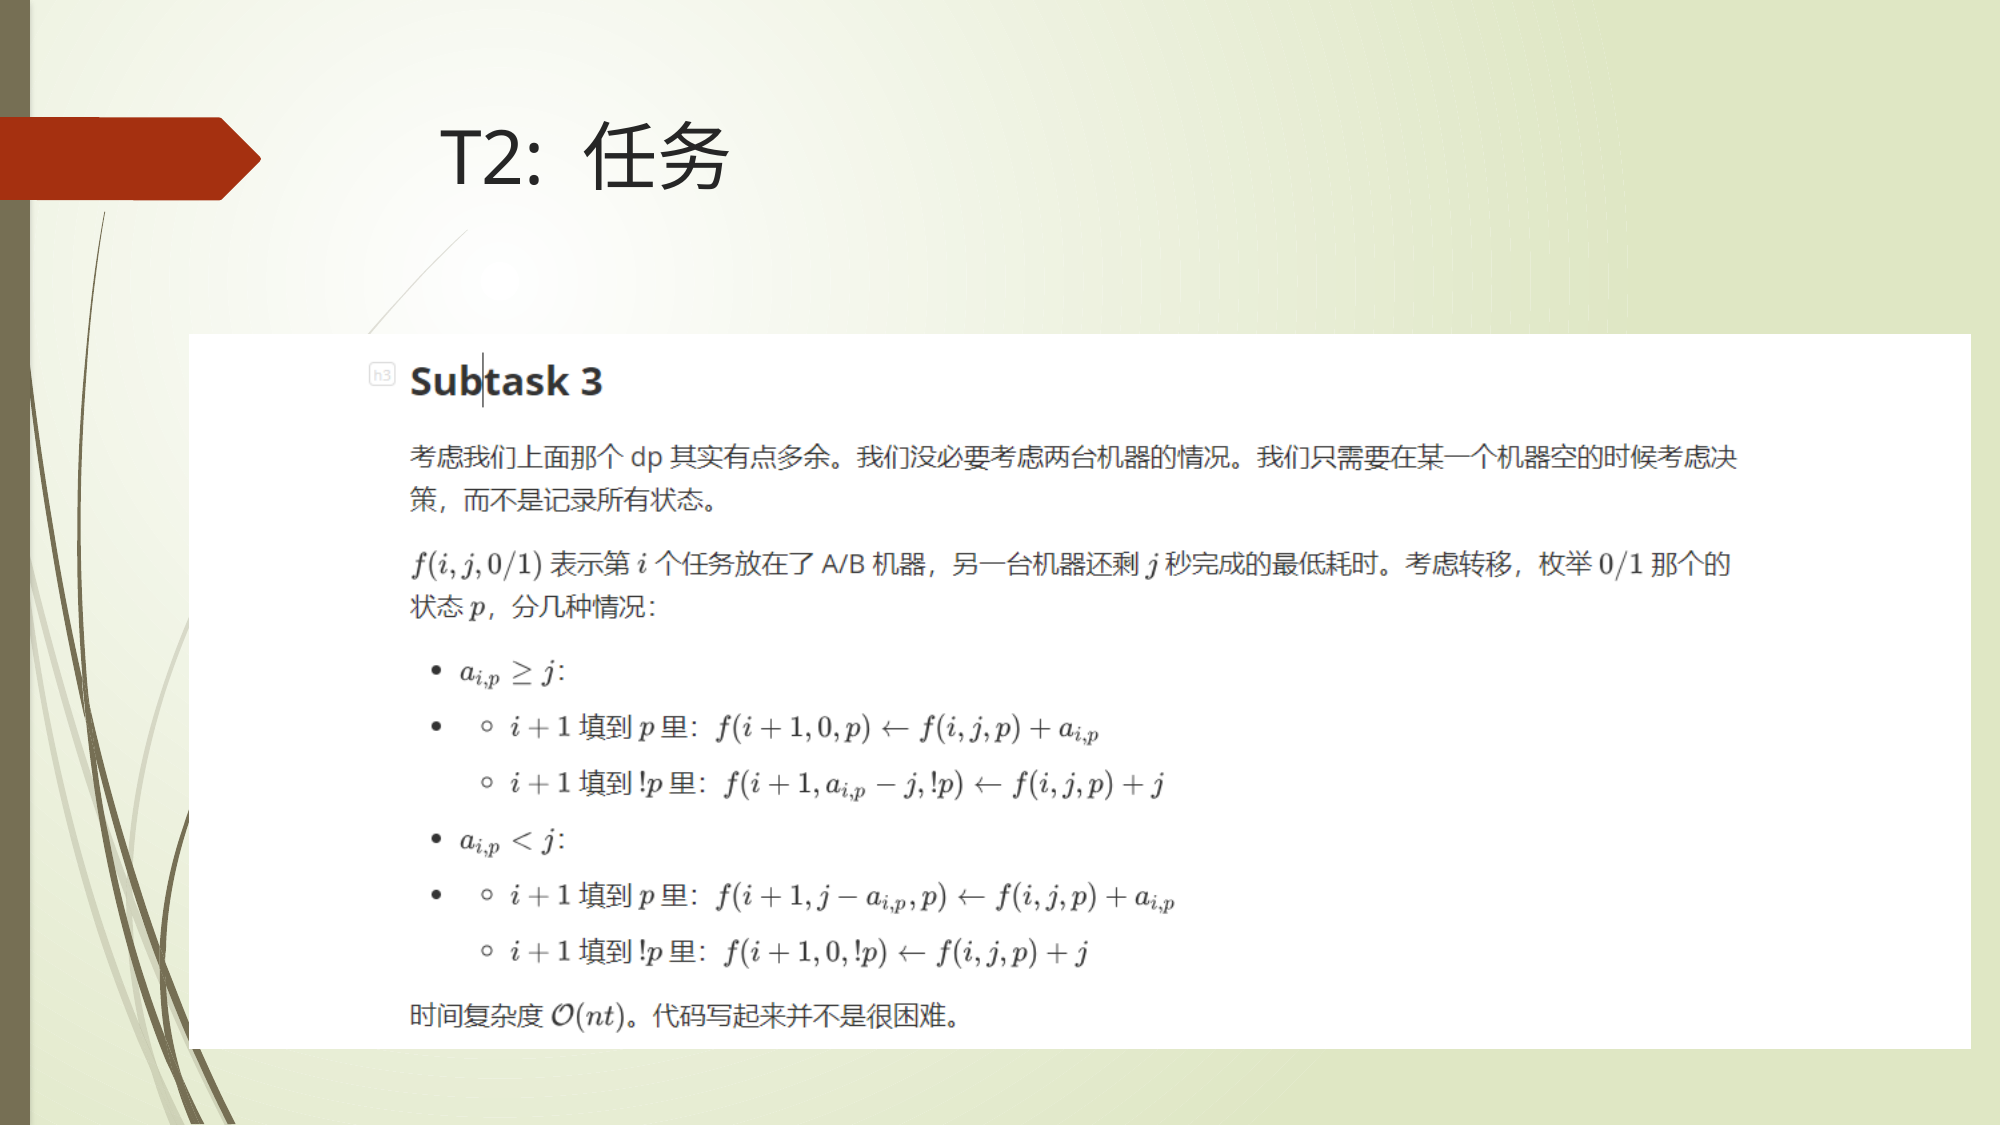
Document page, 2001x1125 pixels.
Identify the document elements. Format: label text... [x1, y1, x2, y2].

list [188, 334, 1971, 1049]
title T2: 任务 [425, 102, 1888, 313]
